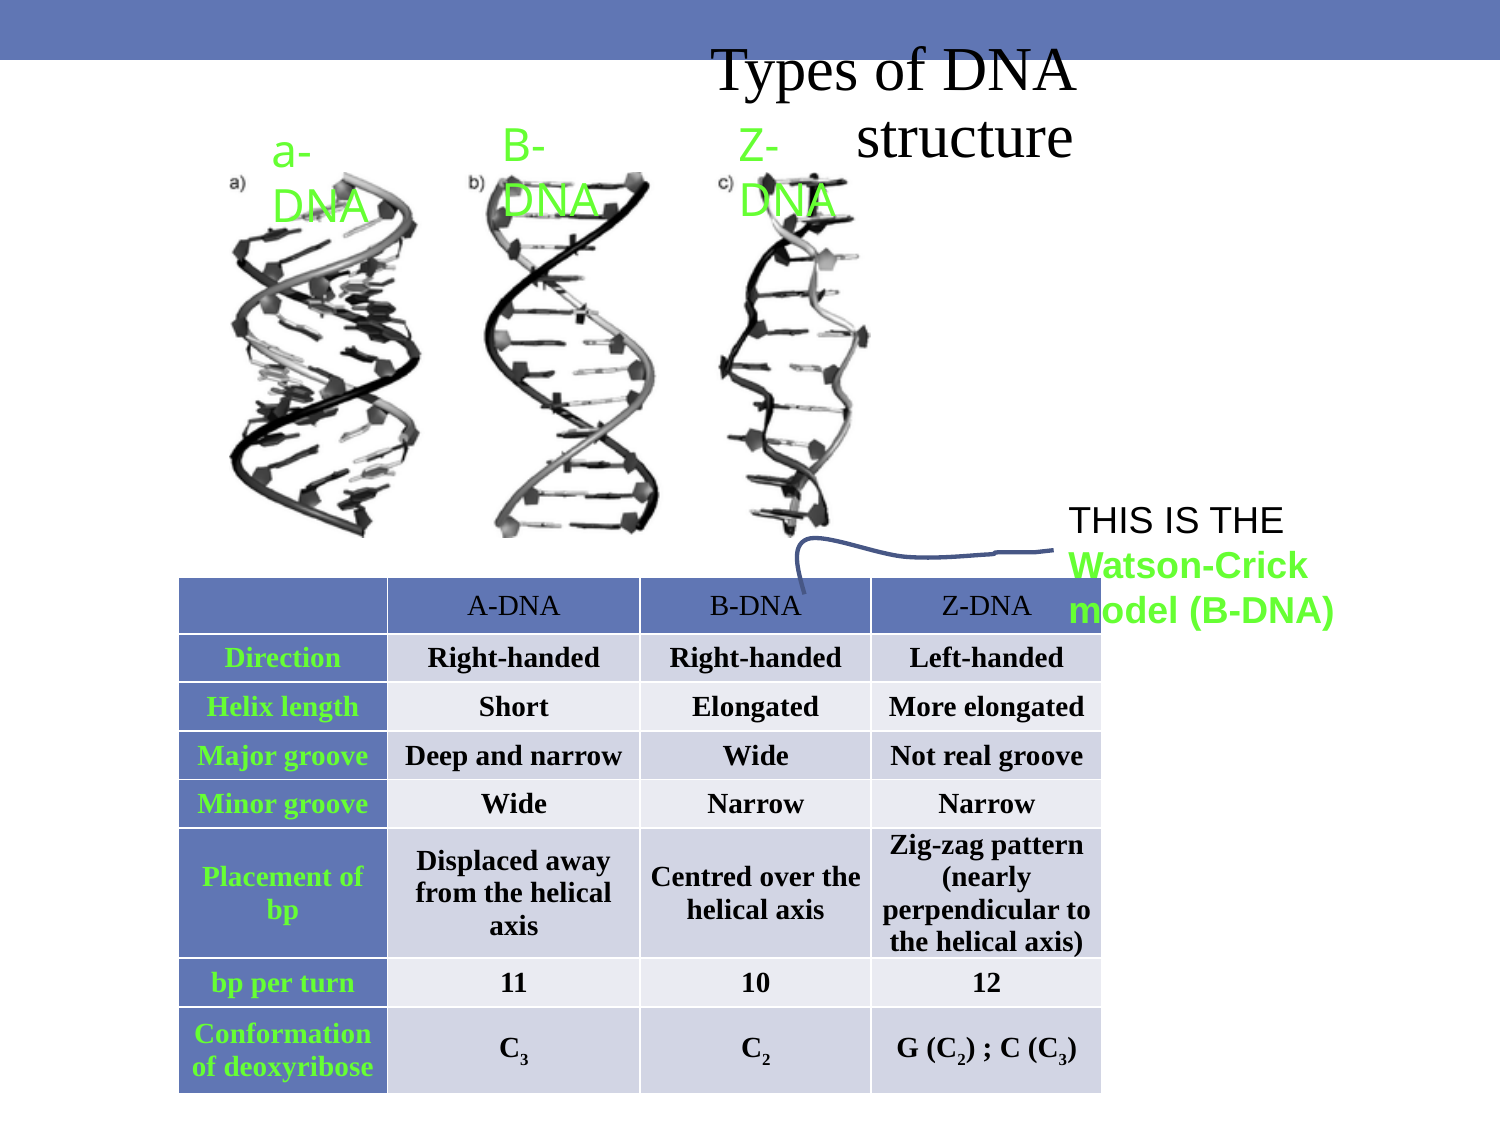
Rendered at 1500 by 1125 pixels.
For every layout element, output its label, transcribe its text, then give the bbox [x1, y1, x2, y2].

table_cell Minor groove [179, 780, 387, 827]
table_cell Narrow [872, 780, 1101, 827]
table_cell Short [388, 683, 639, 730]
table_cell C3 [388, 1008, 639, 1093]
table_cell Right-handed [388, 635, 639, 681]
text_box B-DNA [486, 108, 641, 169]
text_box [794, 546, 1054, 595]
text_box Z-DNA [723, 108, 871, 169]
table_cell Right-handed [641, 635, 870, 681]
table_cell Elongated [641, 683, 870, 730]
table_cell 10 [641, 959, 870, 1006]
table_cell Conformation of deoxyribose [179, 1008, 387, 1093]
table_cell Left-handed [872, 635, 1101, 681]
table_cell Direction [179, 635, 387, 681]
table_cell Wide [641, 732, 870, 779]
table_header Z-DNA [872, 578, 1053, 633]
table_cell 12 [872, 959, 1101, 1006]
text_box a-DNA [256, 114, 404, 169]
table_cell 11 [388, 959, 639, 1006]
table_cell G (C2) ; C (C3) [872, 1008, 1101, 1093]
table_header A-DNA [388, 578, 639, 633]
table_header [179, 578, 387, 633]
table_cell Narrow [641, 780, 870, 827]
text_box THIS IS THE Watson-Crick model (B-DNA) [1053, 488, 1372, 638]
table_cell More elongated [872, 683, 1101, 730]
table_cell Helix length [179, 683, 387, 730]
table_cell Zig-zag pattern (nearly perpendicular to the helical axis) [872, 829, 1101, 957]
table_cell bp per turn [179, 959, 387, 1006]
table_cell Centred over the helical axis [641, 829, 870, 957]
table_cell Placement of bp [179, 829, 387, 957]
table_cell Displaced away from the helical axis [388, 829, 639, 957]
table_cell Not real groove [872, 732, 1101, 779]
table_cell Deep and narrow [388, 732, 639, 779]
table_cell Major groove [179, 732, 387, 779]
table_cell Wide [388, 780, 639, 827]
picture [229, 172, 871, 539]
table_cell C2 [641, 1008, 870, 1093]
text_box Types of DNA structure [603, 28, 1090, 103]
table_header B-DNA [641, 578, 870, 633]
